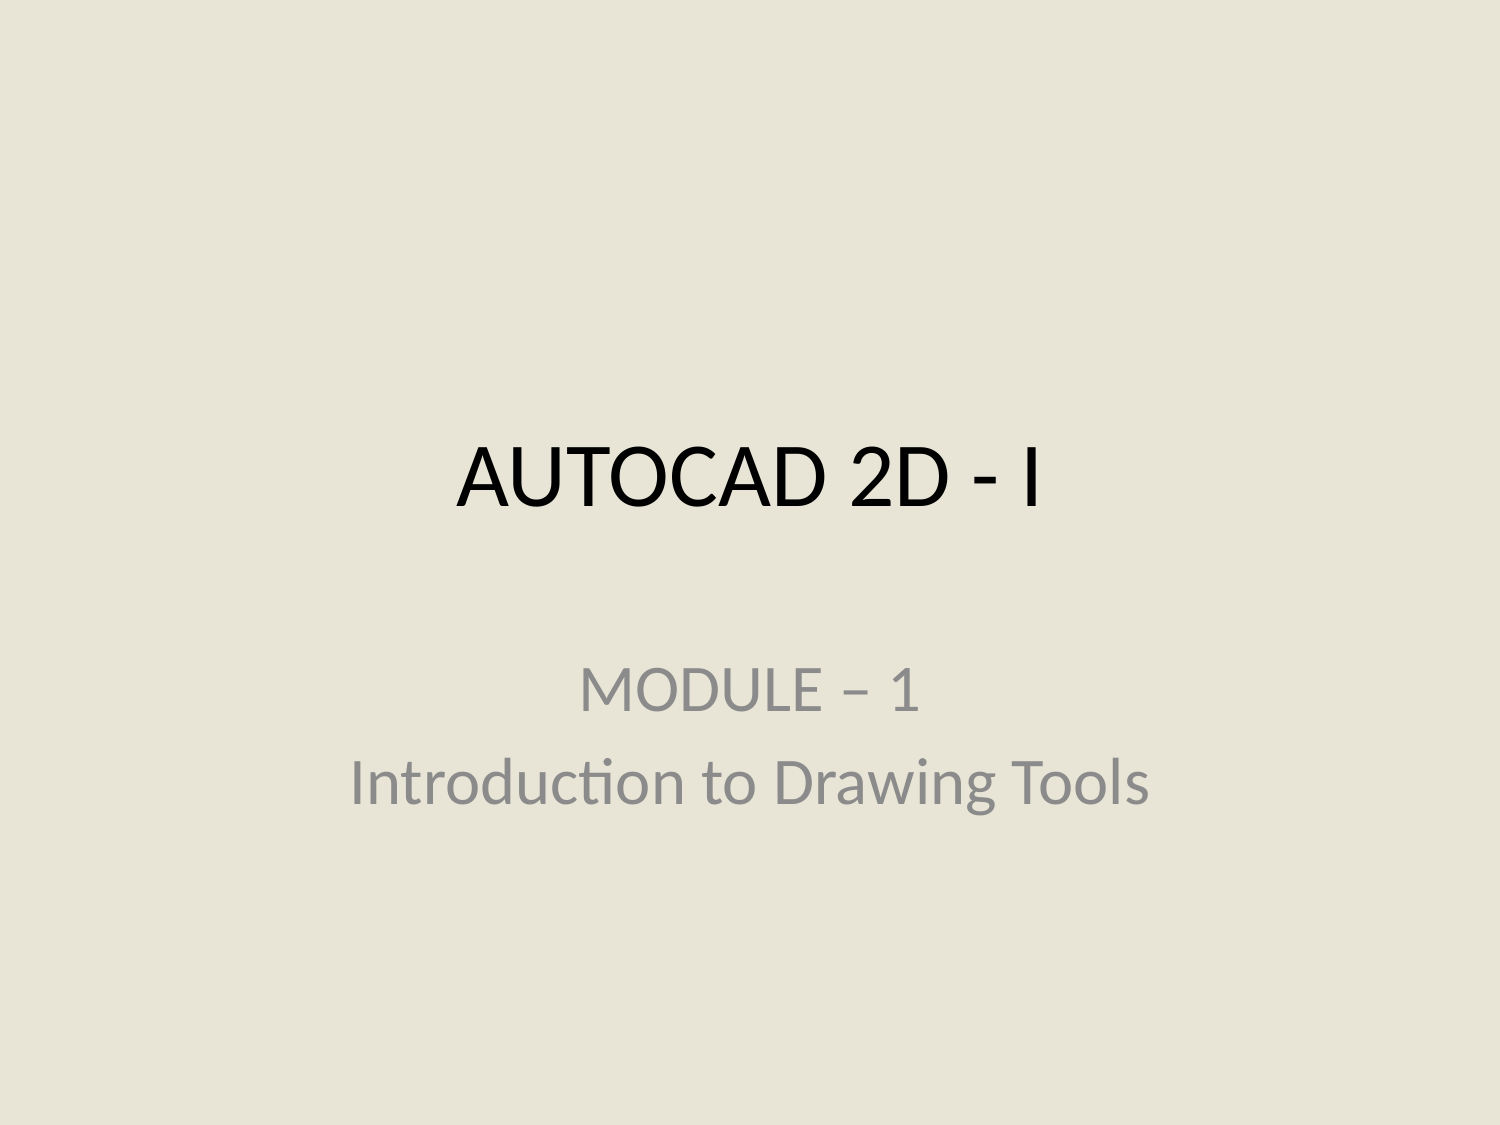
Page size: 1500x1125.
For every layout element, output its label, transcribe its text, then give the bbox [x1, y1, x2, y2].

subtitle MODULE – 1 Introduction to Drawing Tools [225, 637, 1275, 925]
title AUTOCAD 2D - I [112, 349, 1388, 591]
